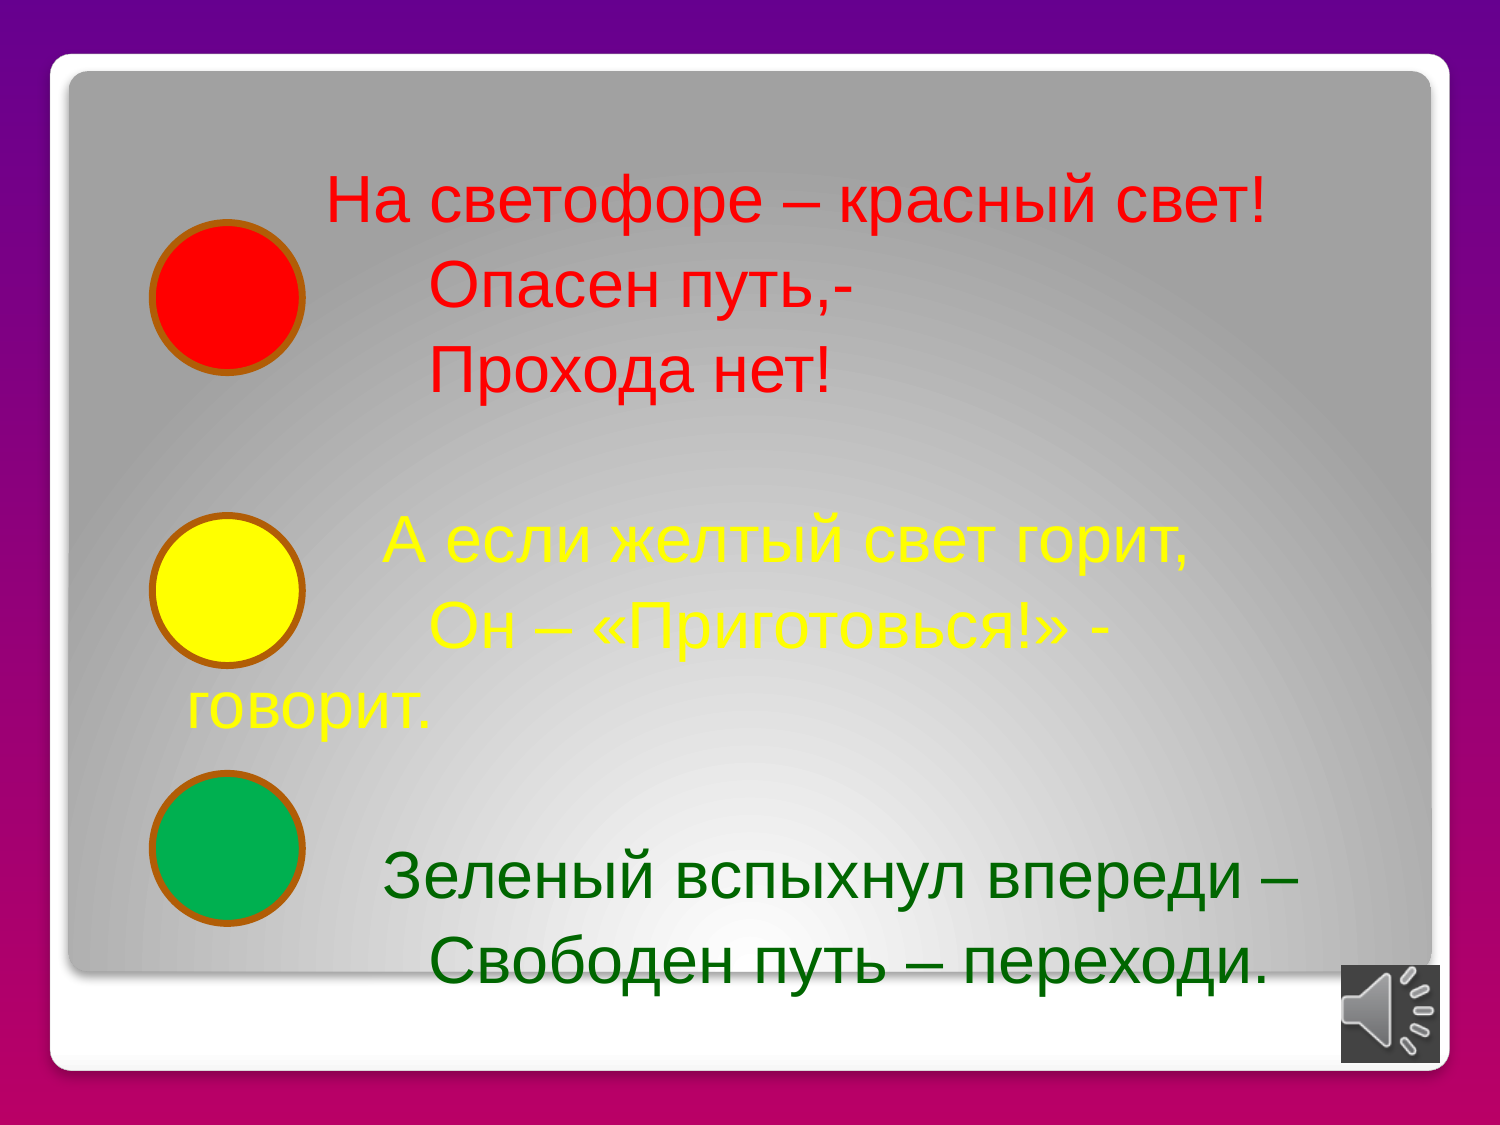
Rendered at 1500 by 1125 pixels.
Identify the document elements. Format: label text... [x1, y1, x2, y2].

text_box [148, 769, 306, 927]
text_box [148, 512, 306, 670]
list На светофоре – красный свет! Опасен путь,- Прохода нет! А если желтый свет горит, Он – «Приготовься!» - говорит. Зеленый вспыхнул впереди – Свободен путь – переходи. [112, 140, 1376, 926]
text_box [148, 219, 306, 377]
picture [1340, 963, 1441, 1065]
